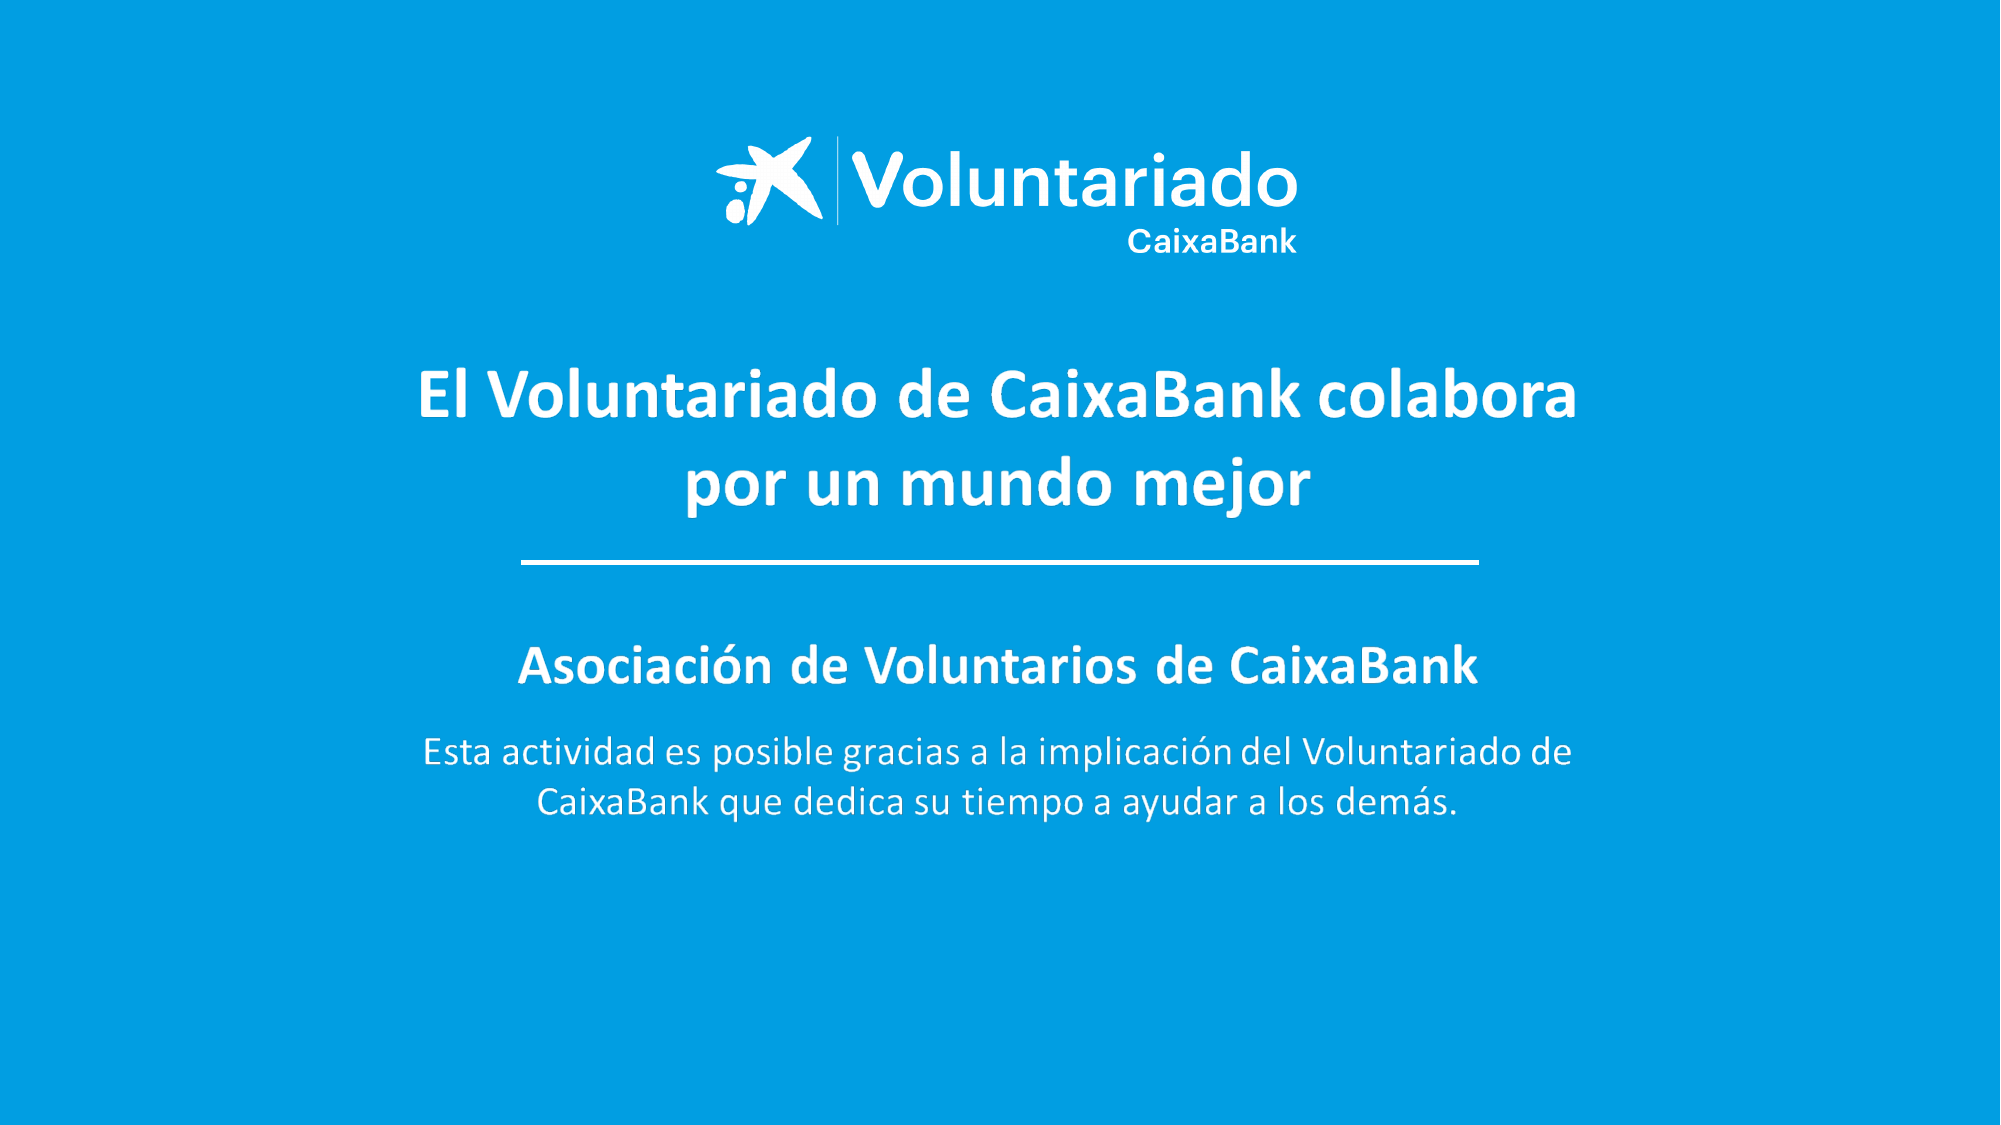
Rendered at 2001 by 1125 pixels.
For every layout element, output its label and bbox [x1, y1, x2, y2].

picture [725, 644, 734, 652]
picture [651, 795, 664, 815]
picture [972, 745, 986, 765]
picture [1163, 796, 1178, 815]
picture [951, 152, 959, 205]
picture [1408, 383, 1436, 417]
picture [988, 795, 1004, 815]
picture [701, 645, 708, 652]
picture [785, 737, 801, 764]
picture [1311, 795, 1323, 815]
picture [1184, 236, 1197, 252]
picture [1394, 656, 1416, 684]
picture [555, 656, 573, 684]
picture [488, 371, 528, 417]
picture [1126, 169, 1146, 205]
picture [1039, 456, 1070, 505]
picture [1293, 645, 1300, 652]
picture [1289, 795, 1307, 815]
picture [1327, 745, 1344, 764]
picture [816, 745, 832, 765]
picture [803, 368, 835, 417]
picture [1392, 368, 1400, 417]
picture [1002, 650, 1019, 684]
picture [1320, 383, 1345, 417]
picture [842, 383, 876, 417]
picture [1156, 371, 1189, 416]
picture [672, 795, 687, 814]
picture [766, 471, 786, 505]
picture [1481, 737, 1496, 765]
picture [1401, 740, 1412, 765]
picture [1154, 153, 1164, 162]
picture [1117, 656, 1136, 684]
picture [475, 745, 488, 764]
picture [1011, 745, 1025, 765]
picture [767, 383, 796, 417]
picture [446, 745, 457, 765]
picture [1483, 383, 1516, 417]
picture [637, 737, 652, 765]
picture [1222, 230, 1238, 252]
picture [943, 656, 967, 684]
picture [1533, 737, 1548, 765]
picture [627, 383, 656, 417]
picture [1304, 738, 1324, 764]
picture [529, 383, 562, 417]
picture [992, 371, 1025, 417]
picture [1068, 369, 1077, 377]
picture [721, 795, 737, 822]
picture [735, 182, 746, 192]
picture [1010, 795, 1037, 814]
picture [746, 656, 770, 683]
picture [1206, 795, 1220, 815]
picture [1215, 745, 1230, 764]
picture [1415, 795, 1428, 815]
picture [590, 796, 604, 814]
picture [725, 471, 758, 505]
picture [688, 471, 719, 518]
picture [904, 169, 942, 206]
picture [903, 471, 953, 505]
picture [1052, 656, 1068, 683]
picture [1086, 656, 1112, 684]
picture [595, 737, 610, 765]
picture [1242, 737, 1258, 765]
picture [1184, 787, 1200, 815]
picture [866, 745, 876, 764]
picture [1262, 236, 1276, 252]
picture [1282, 228, 1295, 252]
picture [865, 647, 896, 683]
picture [974, 656, 998, 683]
picture [524, 745, 537, 765]
picture [688, 745, 699, 765]
picture [1001, 471, 1031, 505]
picture [1164, 745, 1178, 765]
picture [853, 152, 902, 207]
picture [662, 375, 683, 417]
picture [848, 471, 878, 505]
picture [1262, 656, 1284, 684]
picture [426, 738, 440, 764]
picture [929, 644, 936, 683]
picture [1233, 457, 1242, 465]
picture [1202, 236, 1216, 252]
picture [1188, 656, 1212, 684]
picture [1351, 383, 1384, 417]
picture [744, 796, 759, 814]
picture [809, 471, 839, 505]
picture [1446, 368, 1477, 417]
picture [1015, 169, 1048, 205]
picture [541, 741, 551, 764]
picture [617, 745, 630, 764]
picture [1126, 745, 1140, 765]
picture [1129, 229, 1150, 252]
picture [1192, 745, 1209, 764]
picture [1293, 656, 1299, 683]
picture [1083, 169, 1115, 206]
picture [765, 795, 781, 815]
picture [701, 656, 707, 683]
picture [879, 745, 893, 765]
picture [1055, 161, 1077, 206]
picture [1416, 745, 1429, 764]
picture [1272, 368, 1300, 417]
picture [933, 796, 948, 815]
picture [1455, 644, 1477, 683]
picture [1051, 745, 1078, 764]
picture [963, 791, 974, 814]
picture [1555, 745, 1570, 765]
picture [1155, 169, 1163, 205]
picture [1078, 471, 1111, 505]
picture [694, 787, 707, 814]
picture [1118, 383, 1146, 417]
picture [1461, 745, 1474, 764]
picture [1157, 644, 1182, 684]
picture [561, 795, 574, 815]
picture [1546, 383, 1574, 417]
picture [1250, 471, 1283, 505]
picture [1213, 152, 1249, 206]
picture [897, 656, 923, 684]
picture [795, 787, 811, 815]
picture [962, 471, 992, 505]
picture [1136, 471, 1186, 505]
picture [1044, 795, 1060, 822]
picture [1172, 169, 1204, 206]
picture [1382, 745, 1396, 764]
picture [1233, 383, 1262, 417]
picture [1227, 471, 1241, 518]
picture [1073, 656, 1080, 683]
picture [1095, 795, 1109, 815]
picture [792, 644, 816, 684]
picture [970, 169, 1003, 206]
picture [1524, 383, 1543, 417]
picture [676, 656, 695, 684]
picture [1291, 471, 1310, 505]
picture [1030, 383, 1059, 417]
picture [539, 788, 557, 815]
picture [647, 656, 669, 684]
picture [461, 741, 471, 765]
picture [1363, 647, 1388, 683]
picture [1424, 656, 1447, 683]
picture [1065, 795, 1082, 815]
picture [519, 647, 551, 683]
picture [938, 383, 969, 417]
picture [1434, 795, 1446, 815]
picture [947, 745, 959, 765]
picture [751, 383, 759, 417]
picture [751, 369, 760, 377]
picture [1338, 787, 1353, 815]
picture [1085, 745, 1101, 772]
picture [1022, 656, 1044, 684]
picture [725, 383, 745, 417]
picture [1084, 383, 1113, 417]
picture [1155, 236, 1169, 252]
picture [687, 383, 715, 417]
picture [758, 745, 769, 765]
picture [899, 368, 931, 417]
picture [629, 789, 645, 814]
picture [927, 745, 941, 765]
picture [588, 383, 617, 417]
picture [504, 745, 517, 764]
picture [1503, 745, 1520, 764]
picture [570, 368, 578, 417]
picture [1305, 656, 1328, 683]
picture [609, 656, 628, 684]
picture [1360, 795, 1375, 815]
picture [870, 795, 883, 815]
picture [727, 200, 744, 223]
picture [1242, 235, 1256, 252]
picture [1195, 383, 1223, 417]
picture [608, 795, 621, 815]
picture [844, 745, 860, 772]
picture [1360, 745, 1374, 765]
picture [1068, 383, 1077, 417]
picture [1437, 745, 1446, 764]
picture [1142, 796, 1158, 822]
picture [634, 645, 641, 652]
picture [1194, 471, 1224, 505]
picture [634, 656, 640, 683]
picture [888, 795, 902, 815]
picture [1231, 647, 1258, 684]
picture [736, 745, 753, 764]
picture [916, 795, 928, 815]
picture [838, 787, 854, 815]
picture [565, 745, 580, 764]
picture [1073, 645, 1080, 652]
picture [1332, 656, 1354, 684]
picture [1124, 795, 1138, 815]
picture [667, 745, 682, 765]
picture [422, 371, 448, 416]
picture [899, 745, 912, 764]
picture [1264, 745, 1280, 765]
picture [1258, 169, 1296, 206]
picture [1250, 795, 1264, 815]
picture [578, 656, 604, 684]
picture [823, 656, 847, 684]
picture [717, 137, 822, 224]
picture [1382, 795, 1408, 814]
picture [1227, 795, 1237, 814]
picture [817, 795, 833, 815]
picture [714, 656, 740, 684]
picture [457, 368, 465, 417]
picture [1144, 745, 1158, 764]
picture [715, 745, 731, 772]
